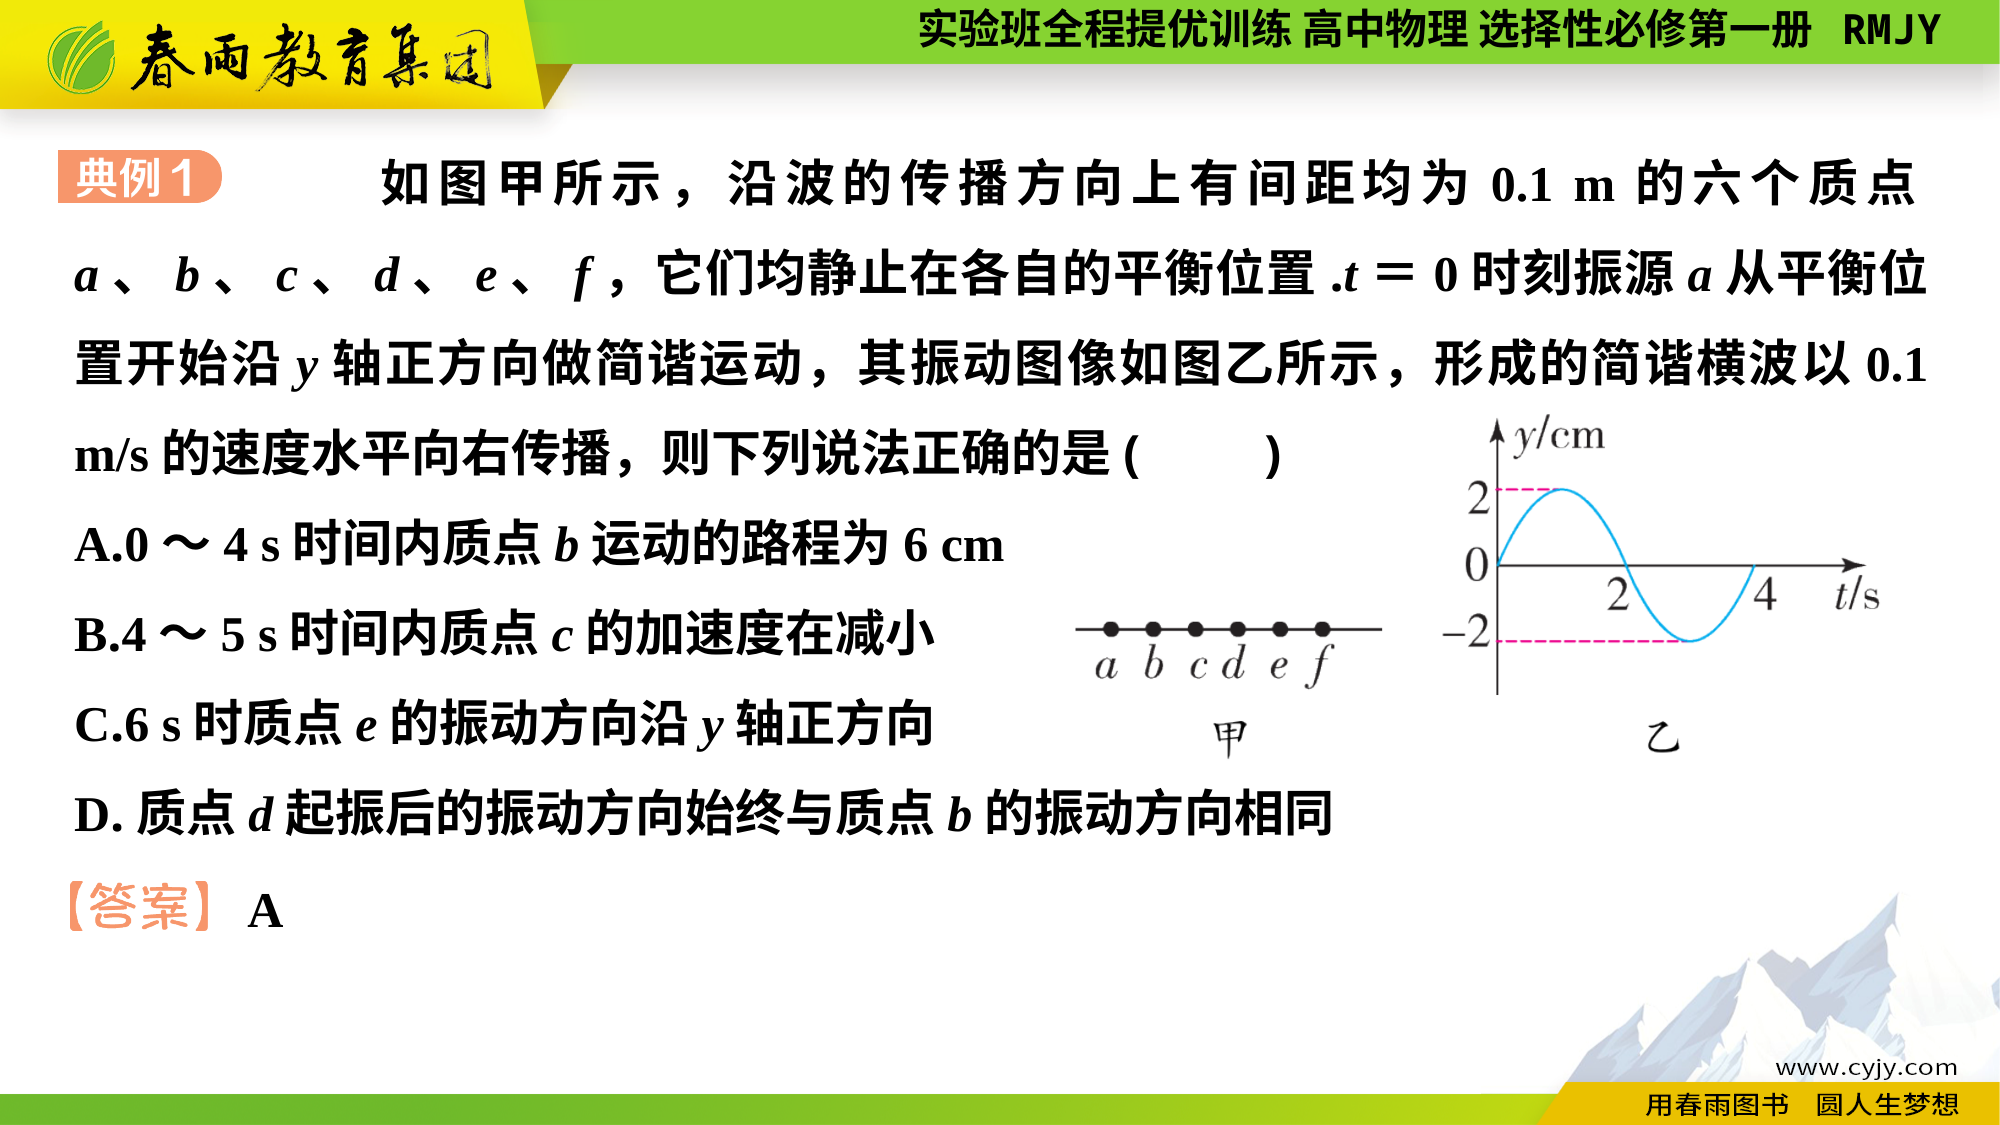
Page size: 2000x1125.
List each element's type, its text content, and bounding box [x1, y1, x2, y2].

list 如图甲所示，沿波的传播方向上有间距均为0.1 m的六个质点a、b、c、d、e、f，它们均静止在各自的平衡位置.t＝0时刻振源a从平衡位置开始沿y轴正方向做简谐运动，其振动图像如图乙所示，形成的简谐横波以0.1 m/s的速度水平向右传播，则下列说法正确的是( ) A.0～4 s时间内质点b运动的路程为6 cm B.4～5 s时间内质点c的加速度在减小 C.6 s时质点e的振动方向沿y轴正方向 D.质点d起振后的振动方向始终与质点b的振动方向相同 [59, 113, 1944, 856]
picture [0, 0, 2000, 1125]
text_box A [232, 869, 299, 945]
